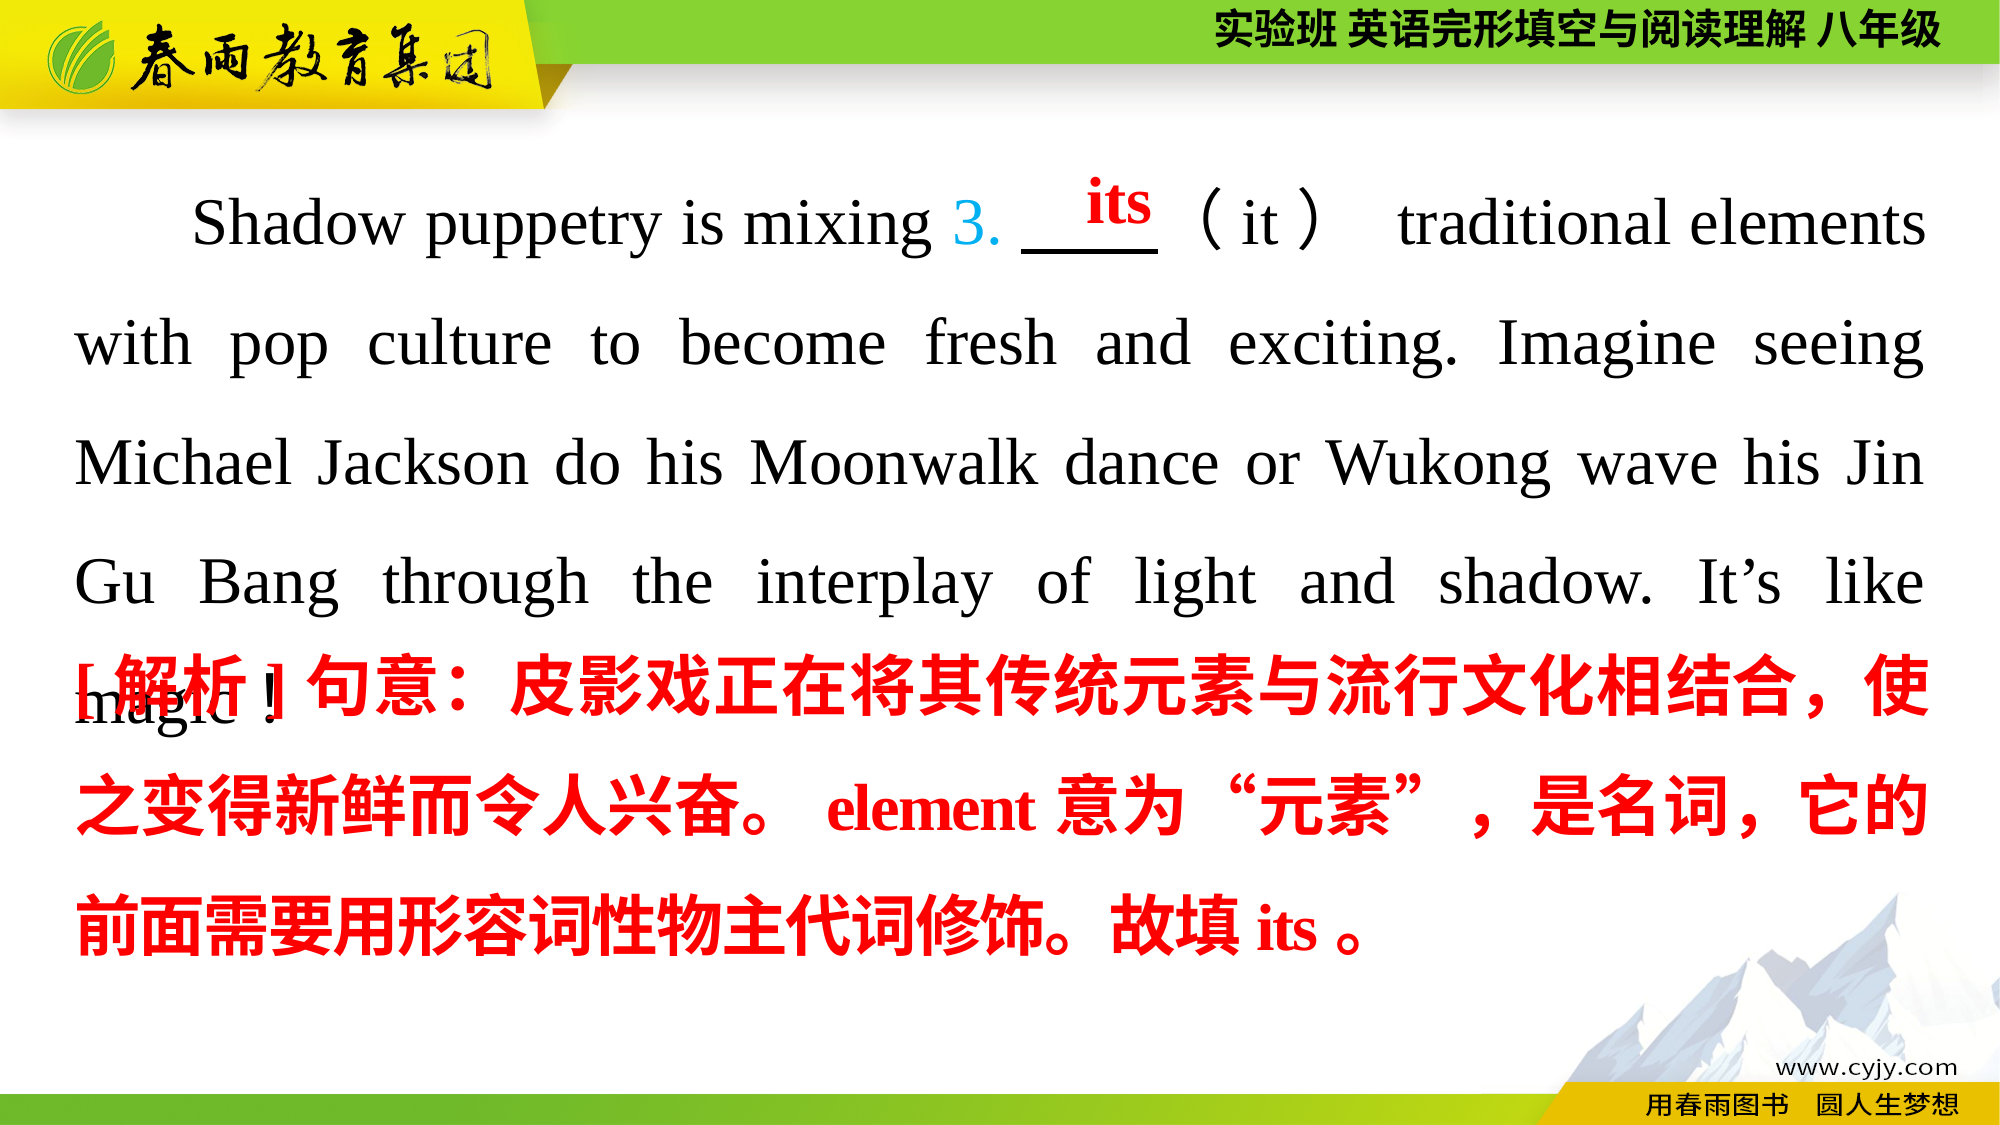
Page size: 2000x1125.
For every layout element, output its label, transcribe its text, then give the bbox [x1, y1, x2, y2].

list Shadow puppetry is mixing 3. （it） traditional elements with pop culture to become fresh and exciting. Imagine seeing Michael Jackson do his Moonwalk dance or Wukong wave his Jin Gu Bang through the interplay of light and shadow. It’s like magic！ [59, 130, 1944, 596]
text_box its [1071, 148, 1168, 244]
picture [0, 0, 2000, 1125]
text_box [解析]句意：皮影戏正在将其传统元素与流行文化相结合，使之变得新鲜而令人兴奋。element意为“元素”，是名词，它的前面需要用形容词性物主代词修饰。故填its。 [59, 596, 1944, 972]
